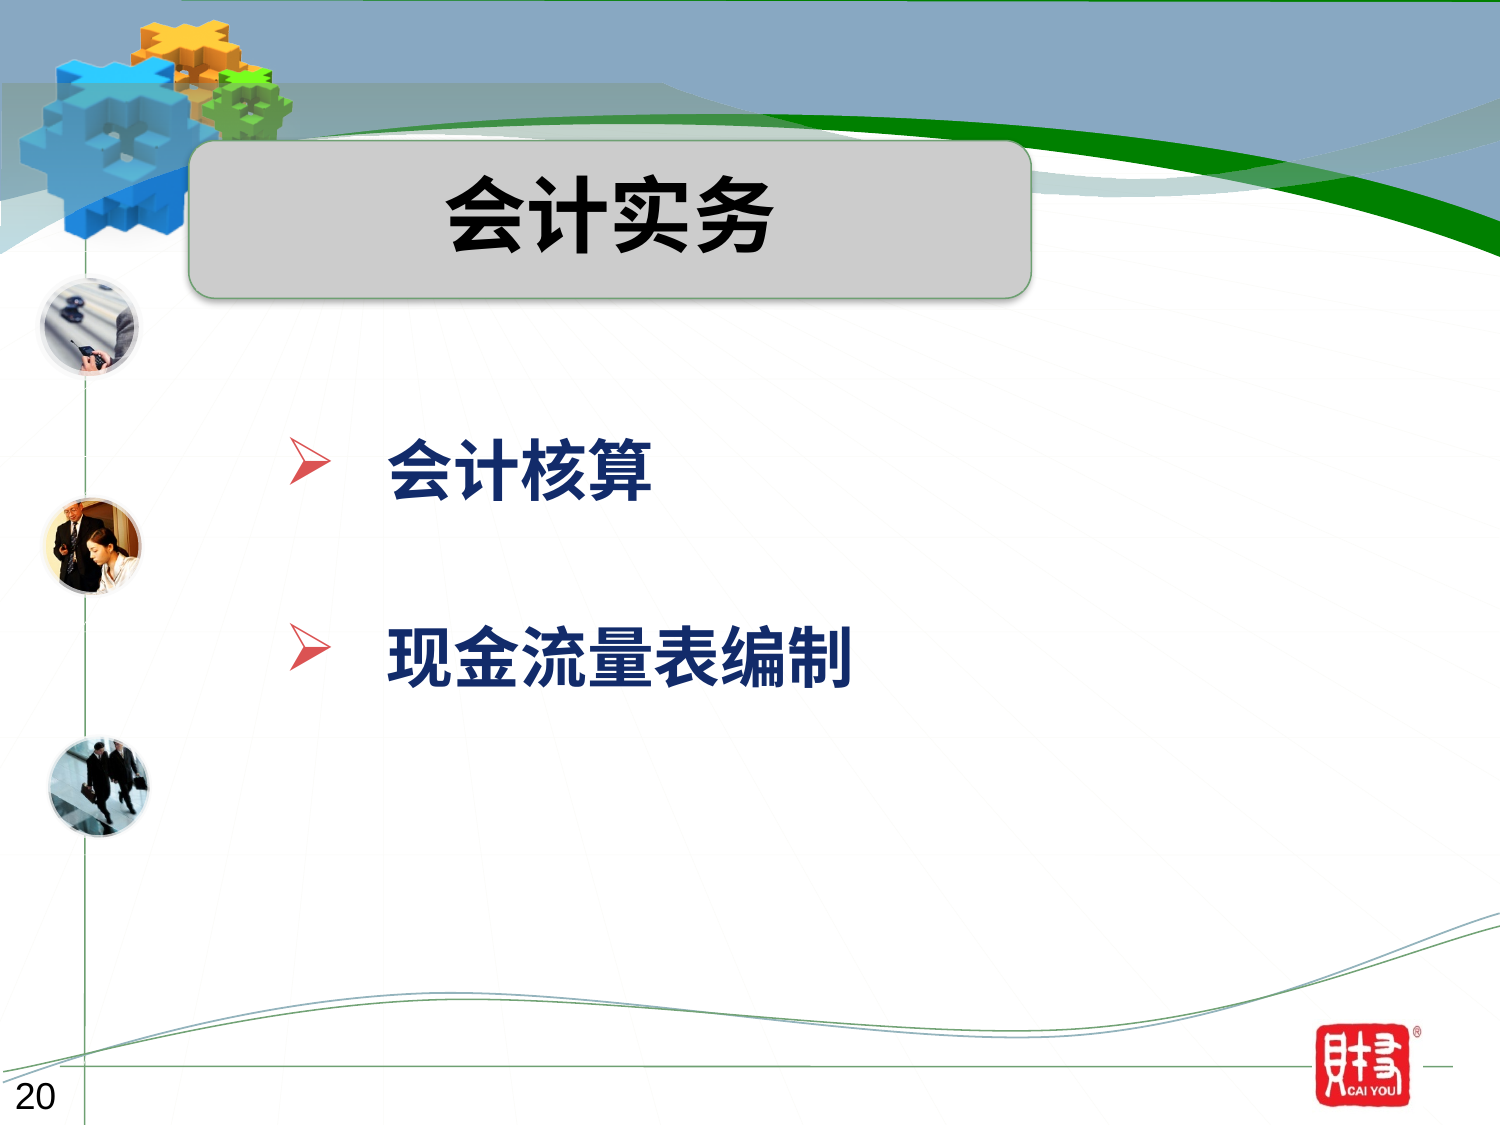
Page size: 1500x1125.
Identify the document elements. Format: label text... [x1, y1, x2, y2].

text_box 20 [0, 1064, 94, 1125]
picture [1312, 1019, 1423, 1114]
picture [45, 283, 134, 371]
picture [46, 501, 138, 591]
picture [51, 740, 147, 835]
picture [6, 166, 187, 252]
picture [0, 18, 300, 226]
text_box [188, 140, 1032, 299]
text_box 会计核算 现金流量表编制 [269, 421, 1184, 704]
